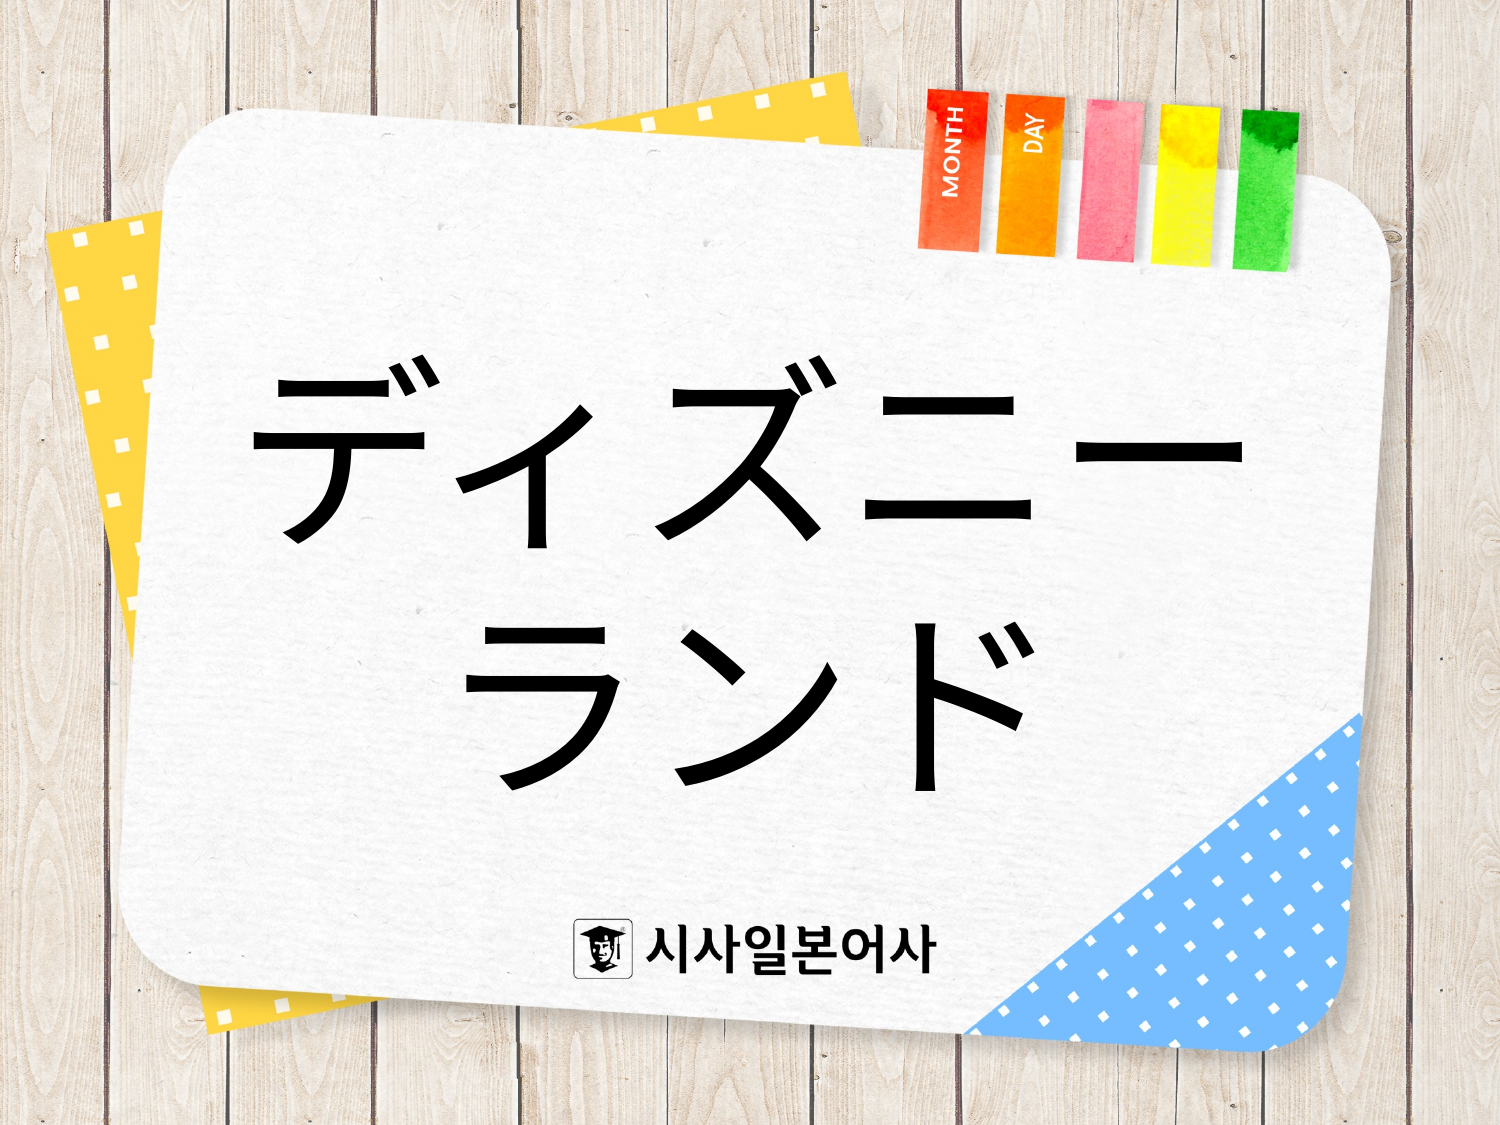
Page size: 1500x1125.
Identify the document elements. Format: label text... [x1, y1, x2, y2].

title ディズニー ランド [75, 338, 1425, 811]
picture [0, 0, 1500, 1125]
